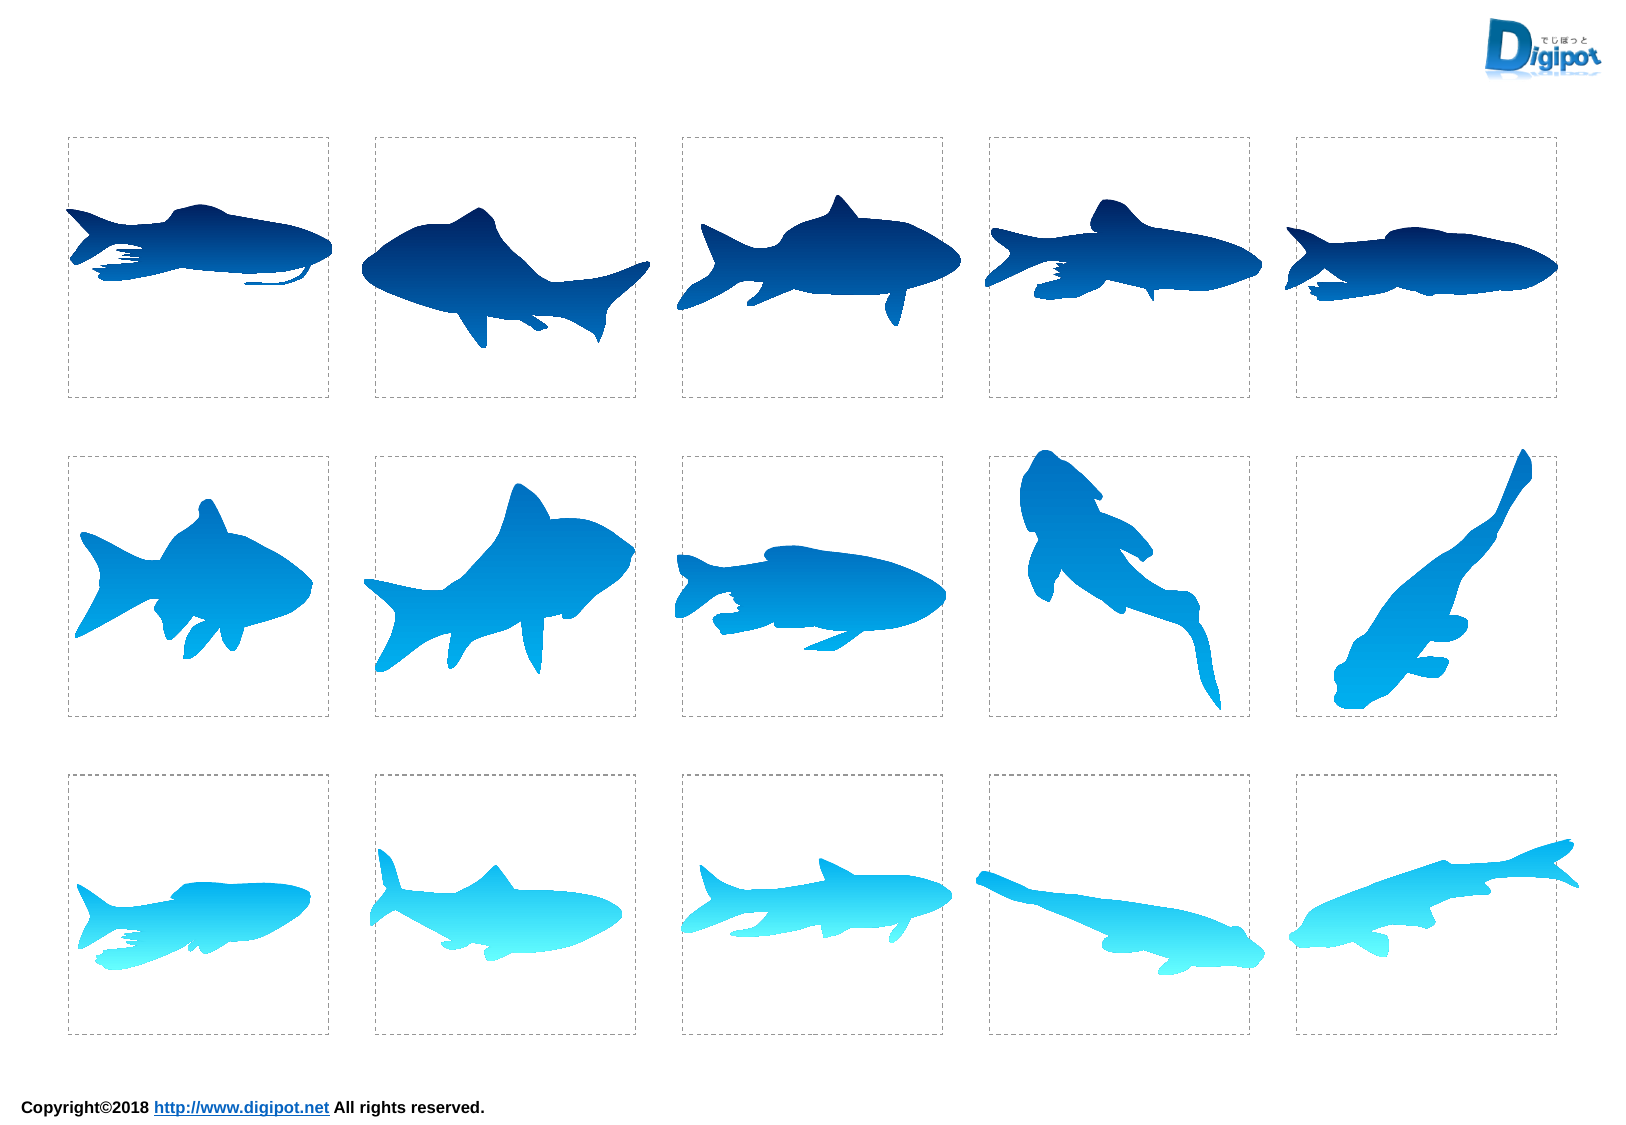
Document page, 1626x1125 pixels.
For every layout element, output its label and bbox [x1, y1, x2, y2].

text_box [677, 194, 962, 327]
text_box [361, 207, 650, 349]
picture [1485, 18, 1602, 82]
text_box [74, 498, 314, 659]
text_box [369, 848, 623, 962]
text_box [1333, 448, 1533, 710]
text_box [1288, 838, 1580, 958]
text_box [66, 204, 333, 286]
text_box [76, 881, 311, 970]
text_box [674, 545, 947, 652]
text_box [1020, 449, 1222, 711]
text_box [984, 199, 1263, 301]
text_box [975, 870, 1266, 975]
text_box [1284, 227, 1559, 301]
text_box [363, 483, 636, 674]
text_box [681, 858, 953, 944]
